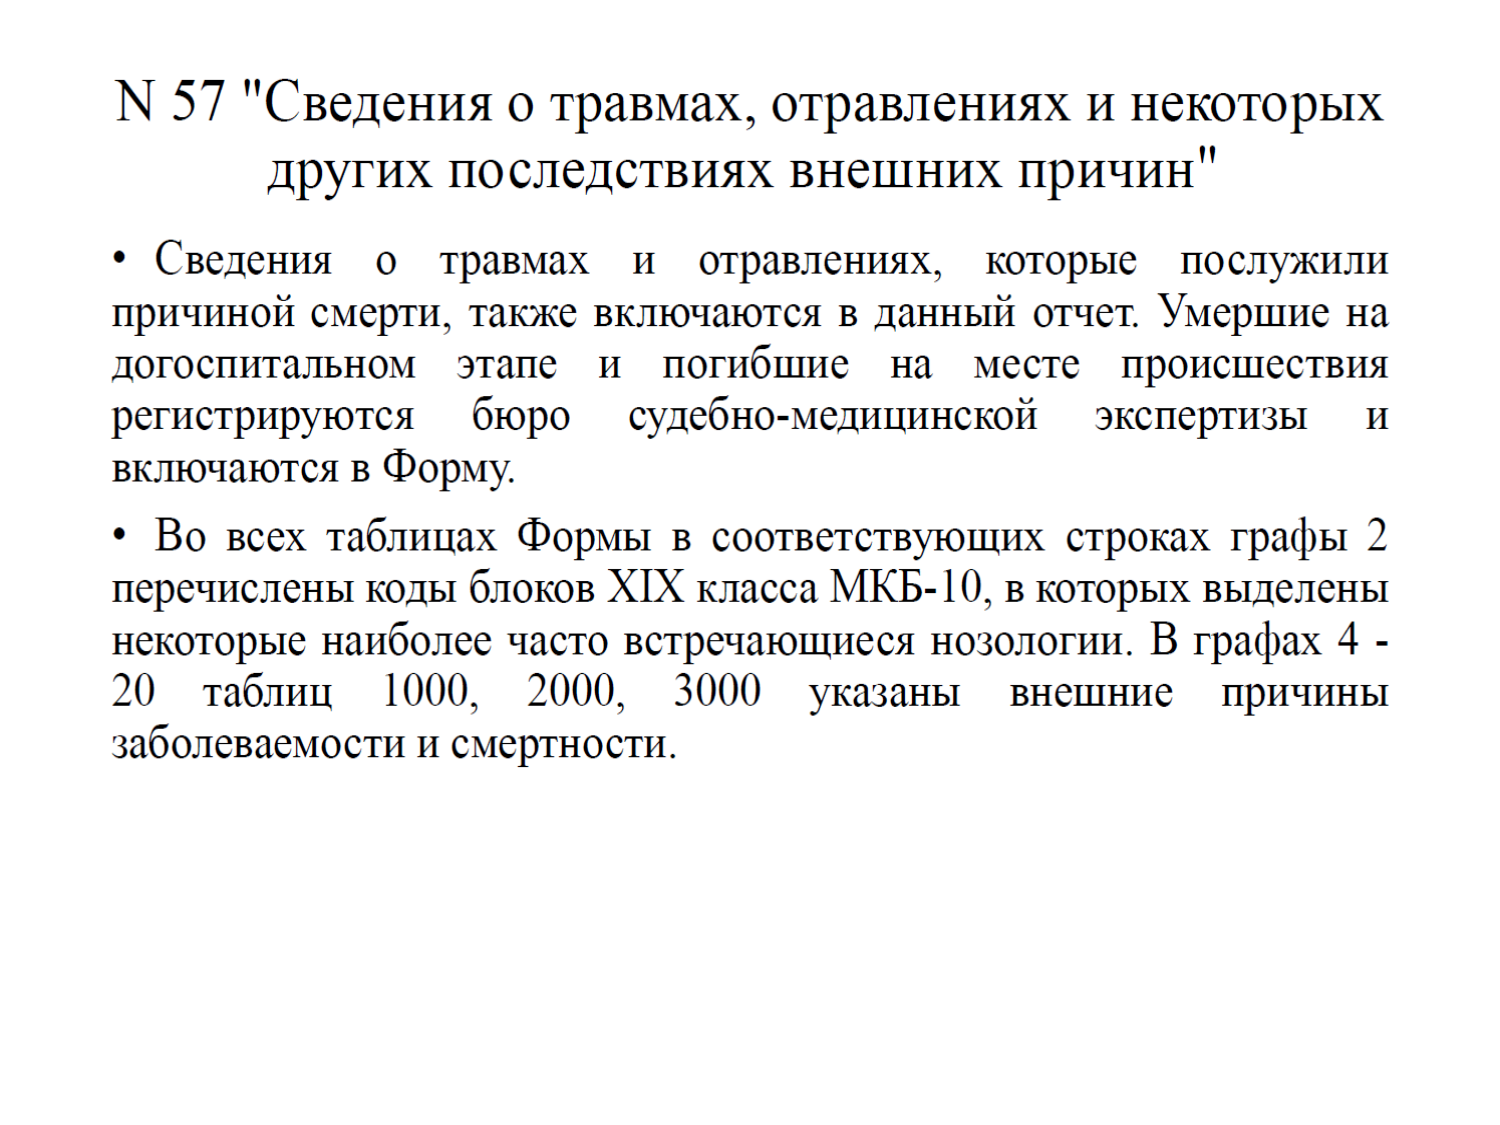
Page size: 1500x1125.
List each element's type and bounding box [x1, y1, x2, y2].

list [0, 0, 1500, 918]
